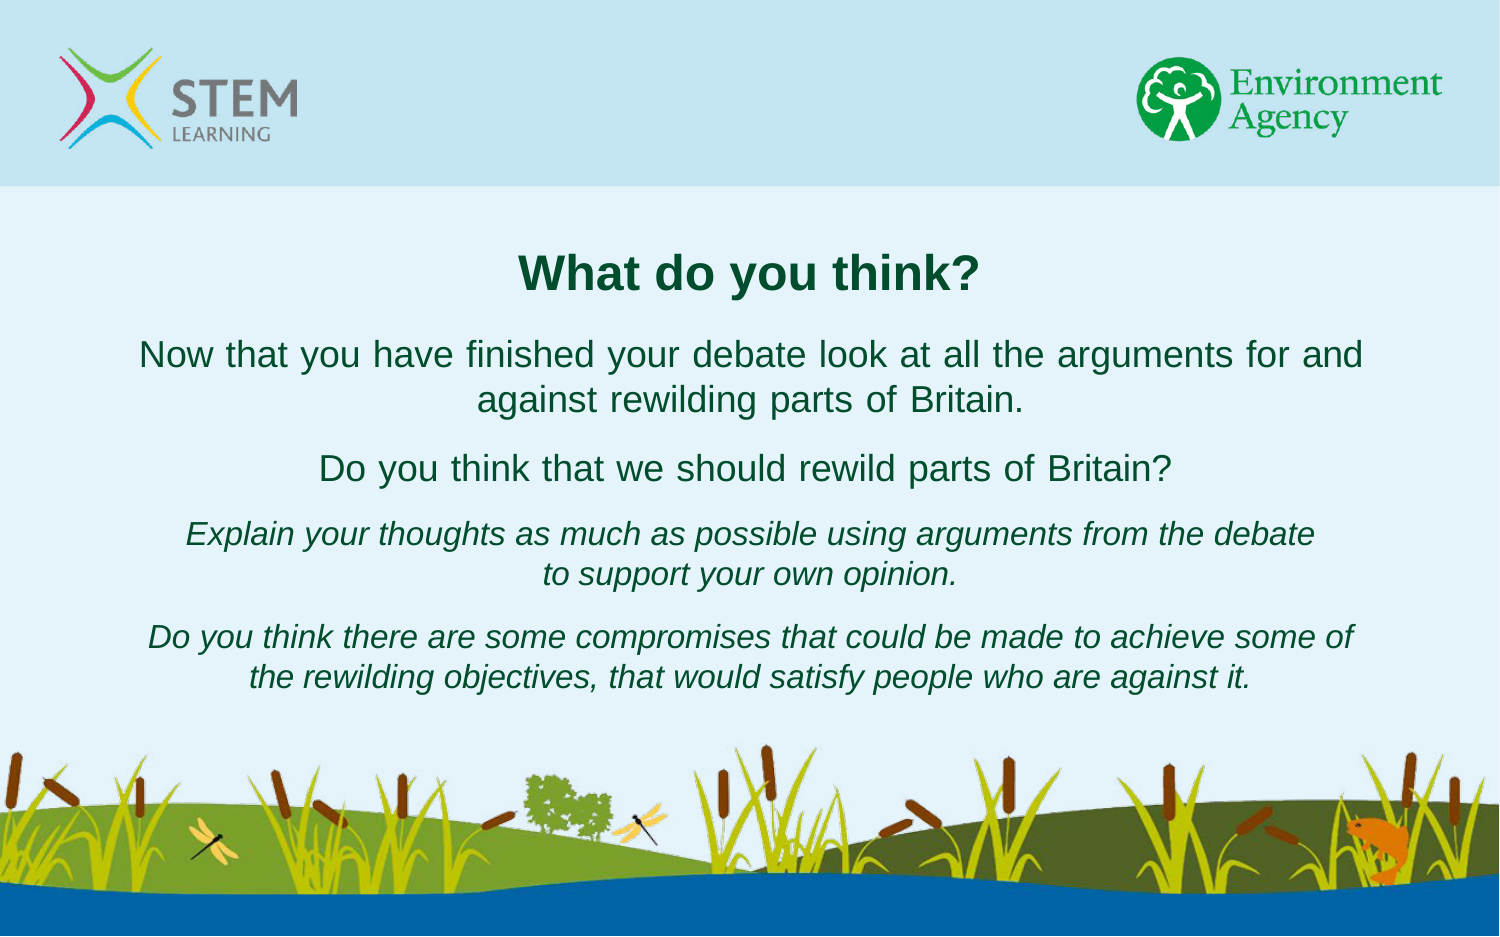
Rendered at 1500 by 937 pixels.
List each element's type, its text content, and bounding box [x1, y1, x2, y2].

list Now that you have finished your debate look at all the arguments for and against rewilding parts of Britain. Do you think that we should rewild parts of Britain? Explain your thoughts as much as possible using arguments from the debate to support your own opinion. Do you think there are some compromises that could be made to achieve some of the rewilding objectives, that would satisfy people who are against it. [122, 328, 1378, 859]
picture [0, 743, 1499, 894]
picture [59, 47, 297, 149]
picture [1129, 50, 1448, 146]
title What do you think? [516, 237, 985, 328]
picture [72, 123, 149, 149]
